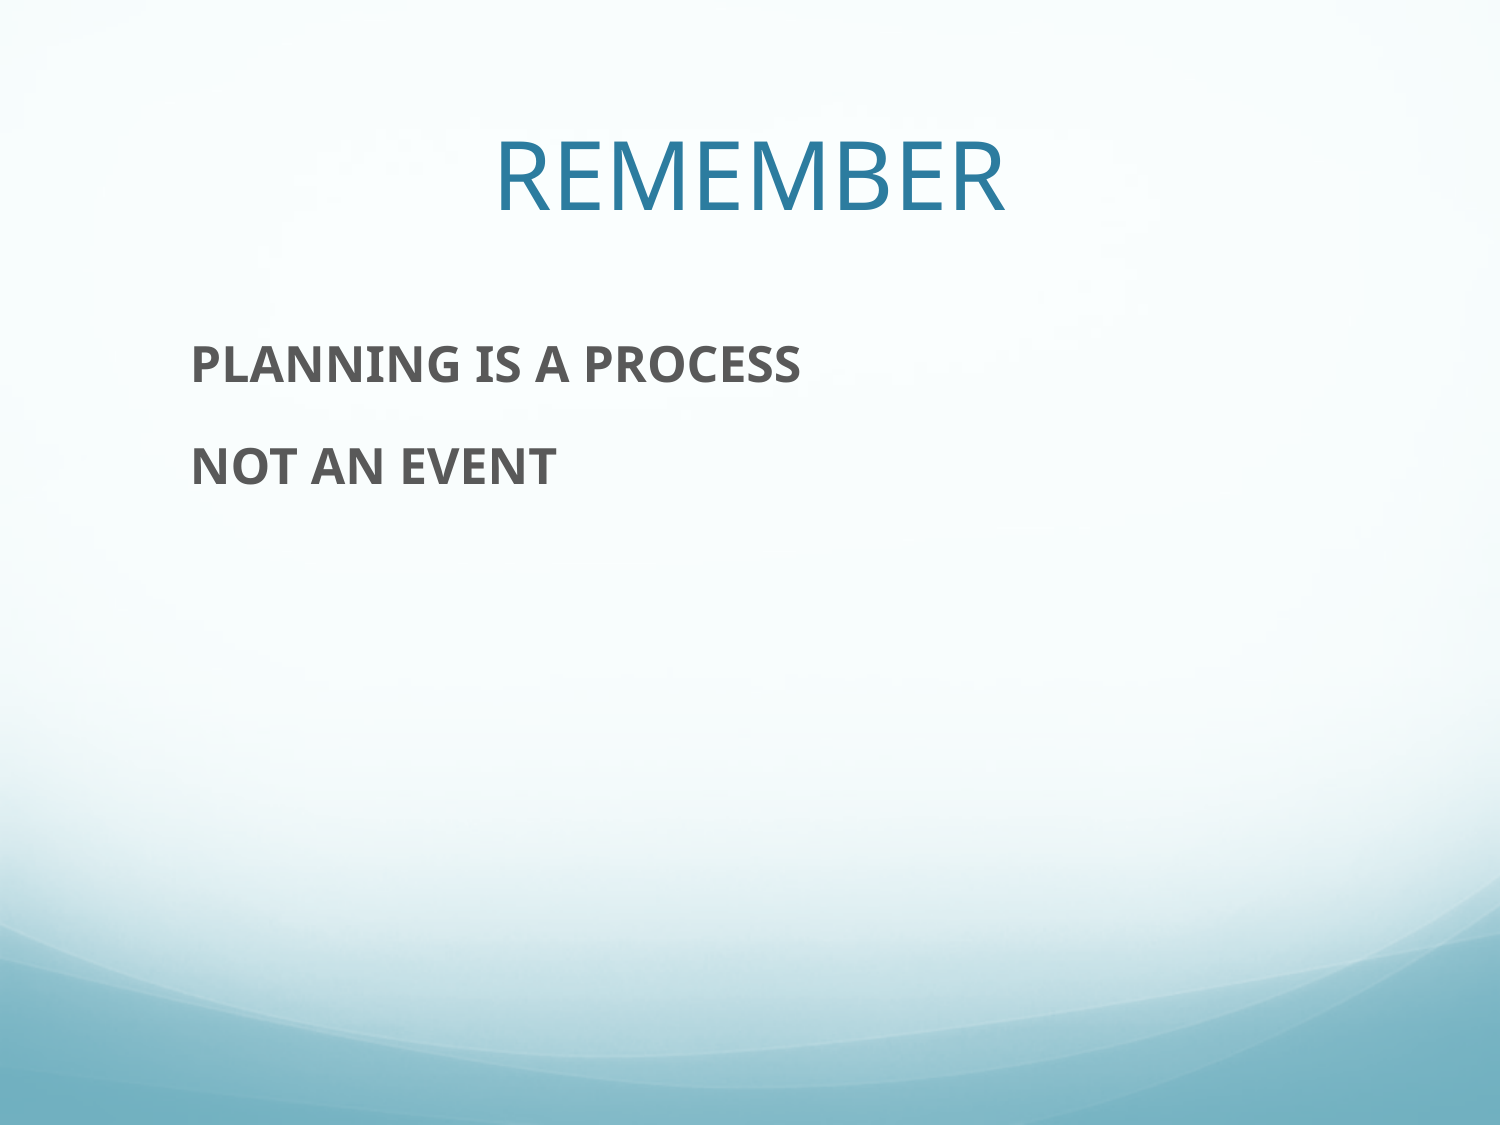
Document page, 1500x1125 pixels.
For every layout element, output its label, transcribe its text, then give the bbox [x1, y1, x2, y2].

list PLANNING IS A PROCESS NOT AN EVENT [174, 324, 1450, 1000]
title REMEMBER [90, 17, 1410, 237]
